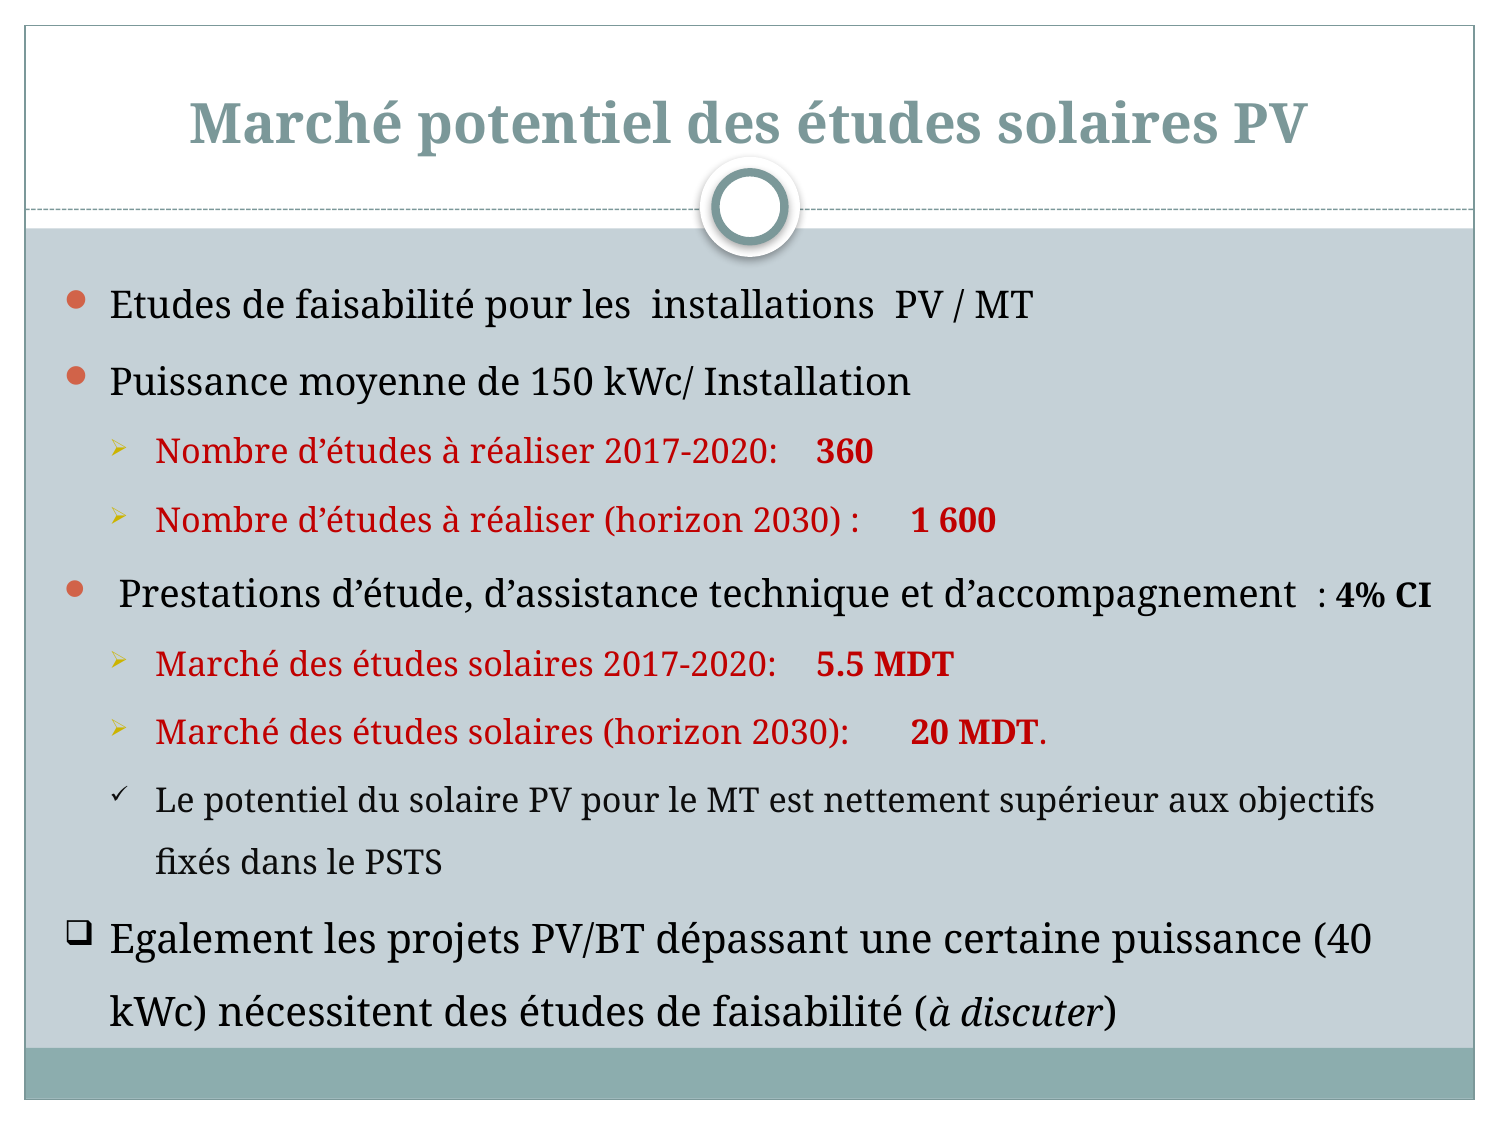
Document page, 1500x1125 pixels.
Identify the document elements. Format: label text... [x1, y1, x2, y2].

list Etudes de faisabilité pour les installations PV / MT Puissance moyenne de 150 kWc/ Installation Nombre d’études à réaliser 2017-2020: 360 Nombre d’études à réaliser (horizon 2030) : 1 600 Prestations d’étude, d’assistance technique et d’accompagnement : 4% CI Marché des études solaires 2017-2020: 5.5 MDT Marché des études solaires (horizon 2030): 20 MDT. Le potentiel du solaire PV pour le MT est nettement supérieur aux objectifs fixés dans le PSTS Egalement les projets PV/BT dépassant une certaine puissance (40 kWc) nécessitent des études de faisabilité (à discuter) [49, 250, 1459, 1083]
title Marché potentiel des études solaires PV [49, 37, 1450, 162]
